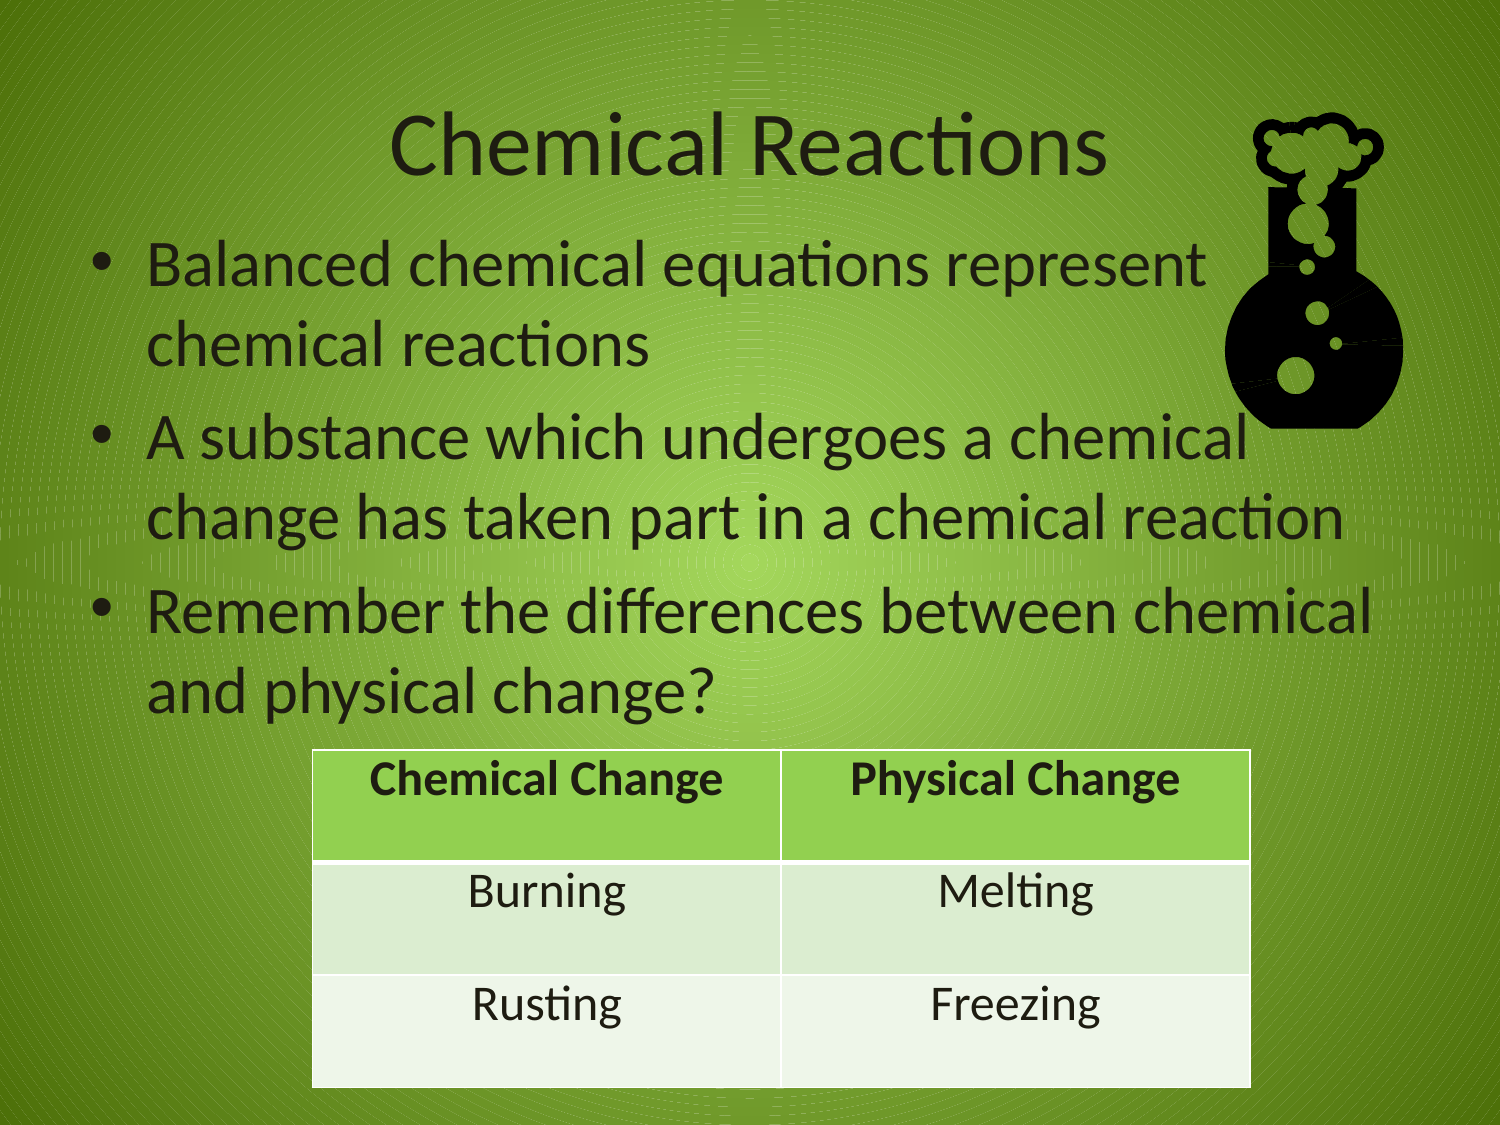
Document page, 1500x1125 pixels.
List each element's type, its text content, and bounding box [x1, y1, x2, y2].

table_cell Freezing [782, 976, 1249, 1087]
table_header Chemical Change [313, 751, 780, 860]
table_cell Melting [782, 865, 1249, 974]
table_cell Rusting [313, 976, 780, 1087]
picture [1224, 112, 1404, 429]
table_cell Burning [313, 865, 780, 974]
list Balanced chemical equations represent chemical reactions A substance which undergoes a chemical change has taken part in a chemical reaction Remember the differences between chemical and physical change? [75, 212, 1425, 1005]
table_header Physical Change [782, 751, 1249, 860]
title Chemical Reactions [75, 45, 1425, 212]
